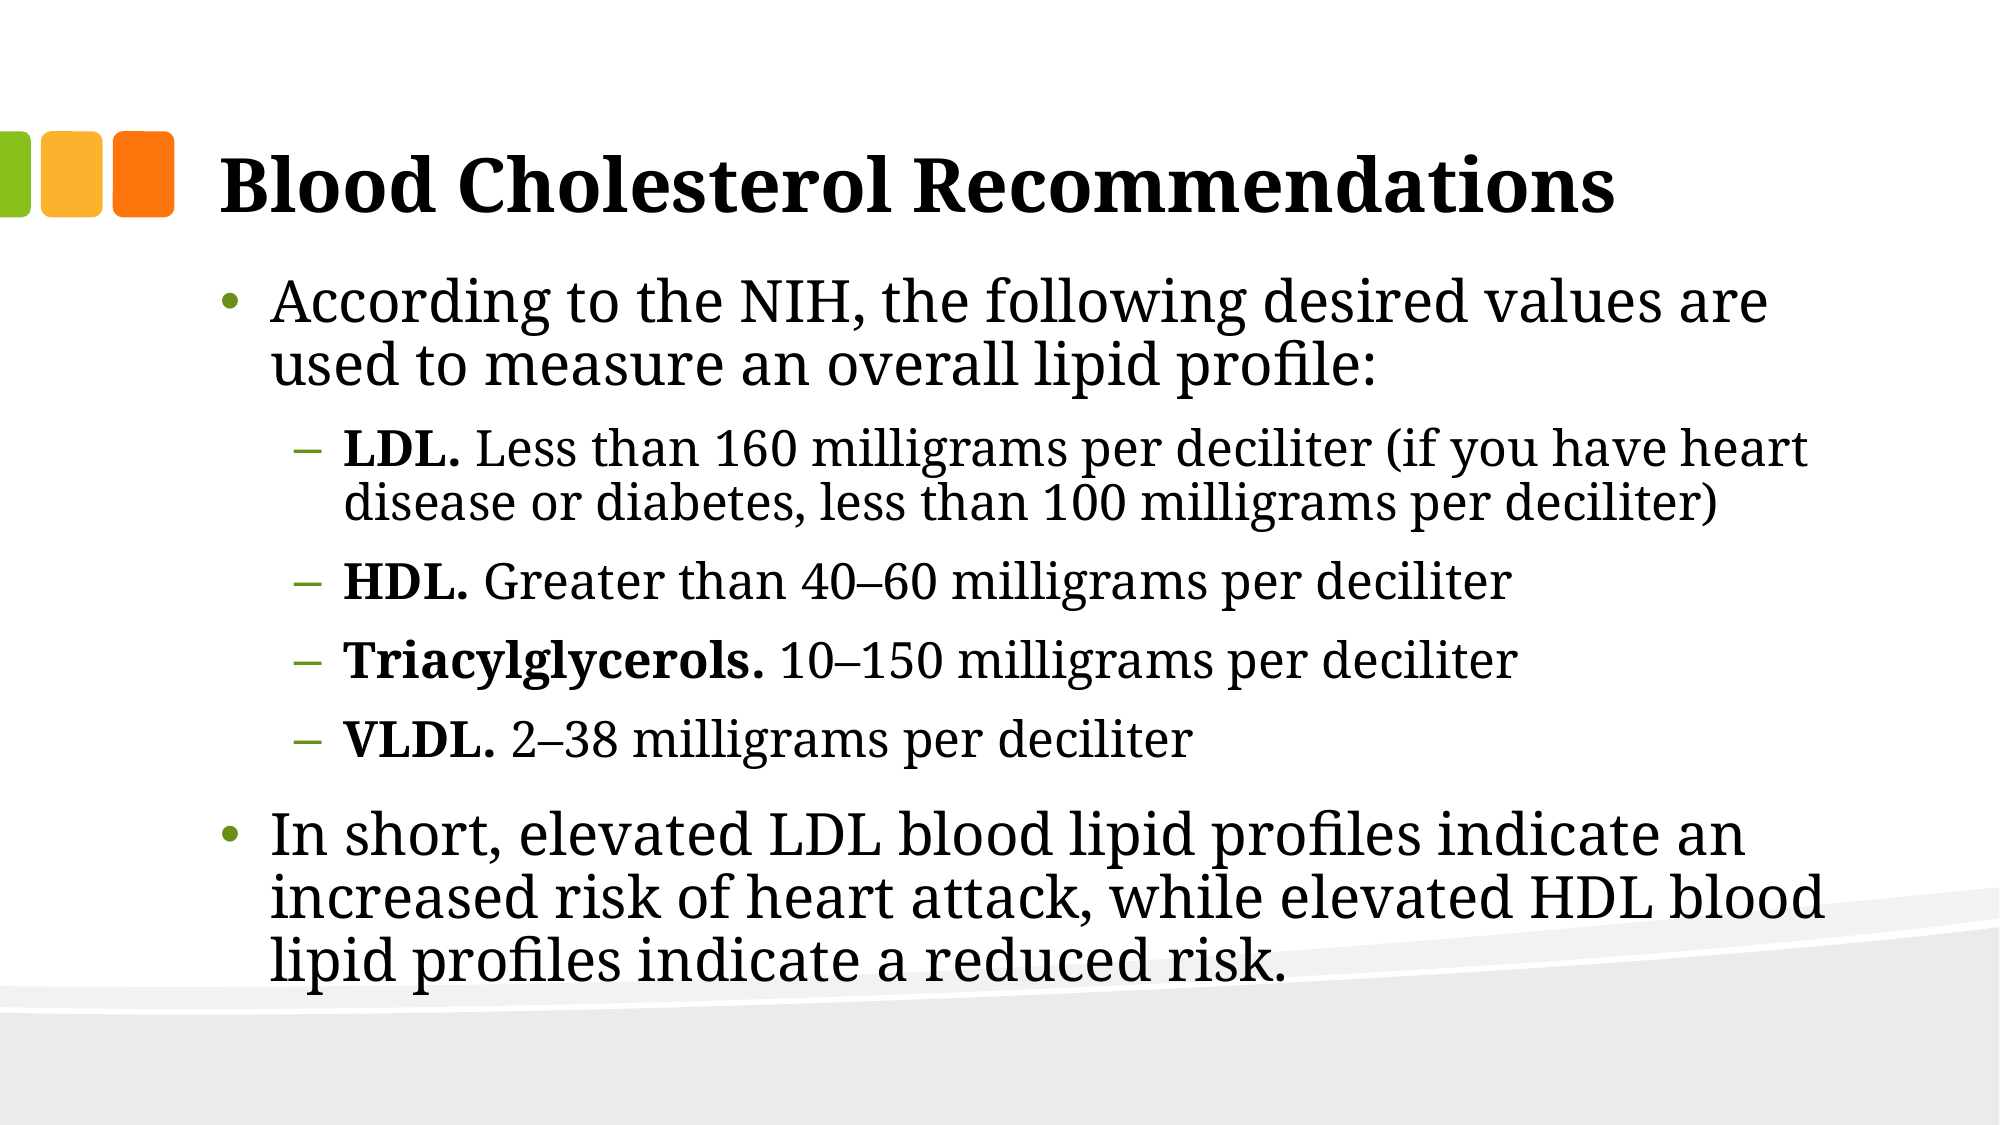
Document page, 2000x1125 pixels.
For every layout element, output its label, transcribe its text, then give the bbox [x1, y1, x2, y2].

title Blood Cholesterol Recommendations [199, 24, 1800, 238]
list According to the NIH, the following desired values are used to measure an overall lipid profile: LDL. Less than 160 milligrams per deciliter (if you have heart disease or diabetes, less than 100 milligrams per deciliter) HDL. Greater than 40–60 milligrams per deciliter Triacylglycerols. 10–150 milligrams per deciliter VLDL. 2–38 milligrams per deciliter In short, elevated LDL blood lipid profiles indicate an increased risk of heart attack, while elevated HDL blood lipid profiles indicate a reduced risk. [199, 262, 1925, 1050]
